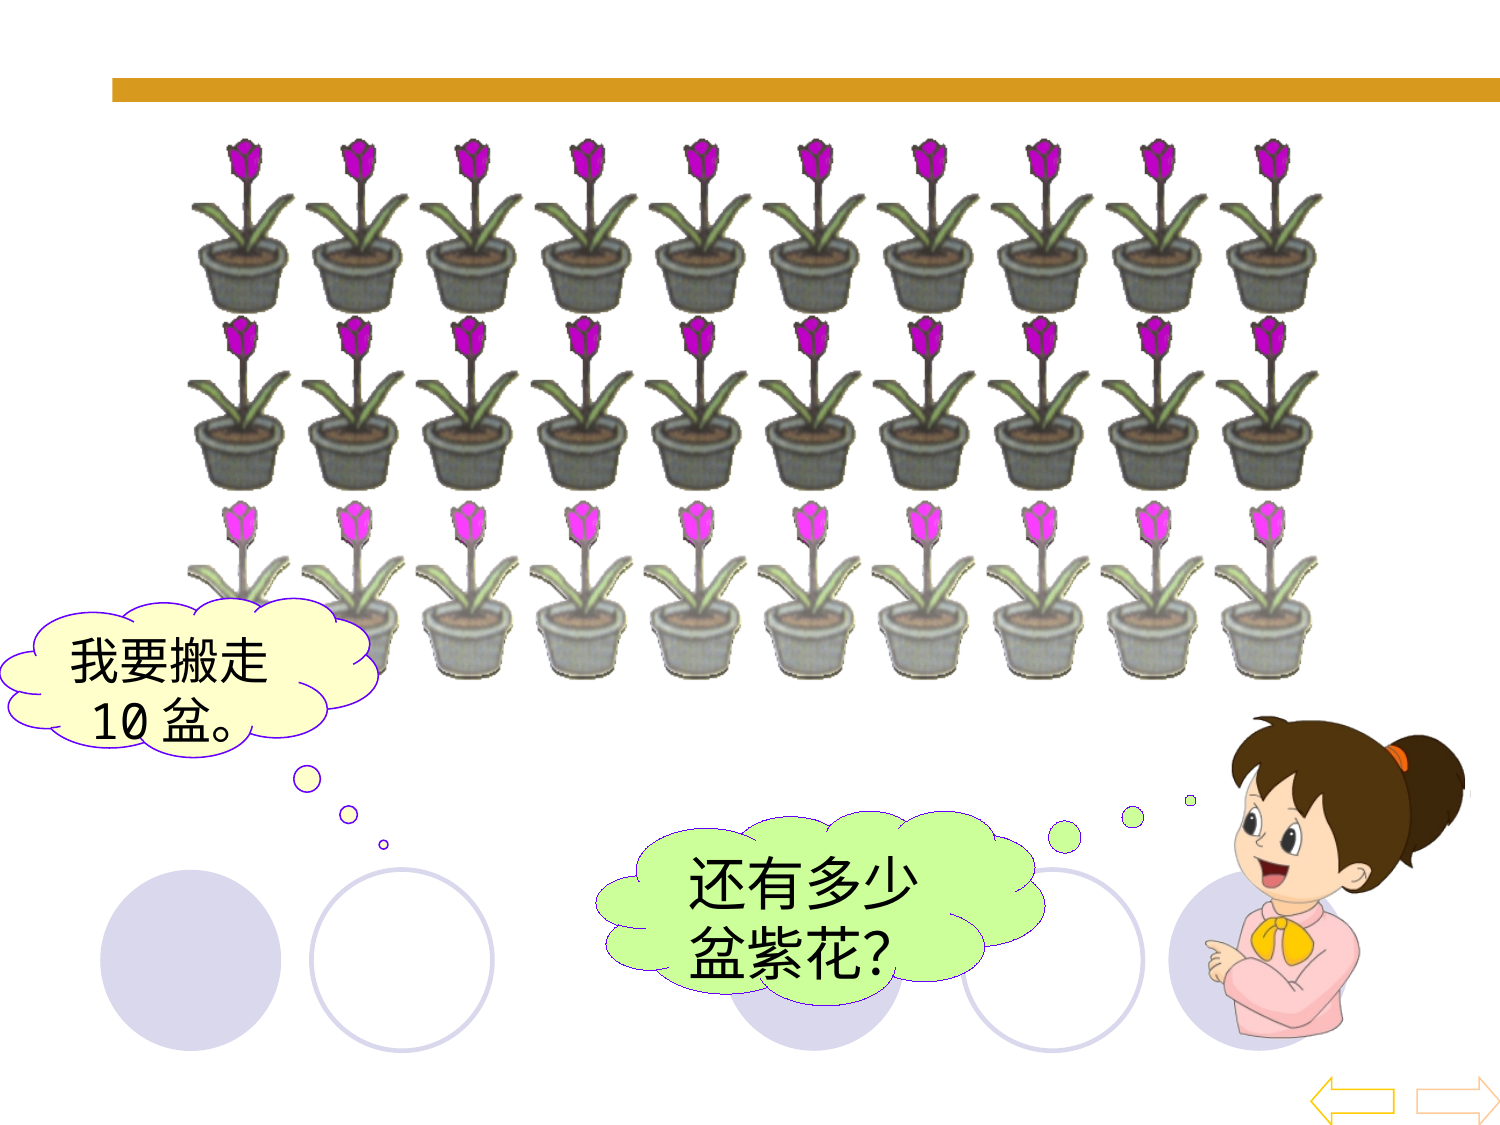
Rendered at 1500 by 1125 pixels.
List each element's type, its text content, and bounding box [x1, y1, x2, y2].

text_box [182, 499, 1322, 681]
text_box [182, 136, 1327, 685]
text_box 还有多少盆紫花？ [595, 811, 1046, 1006]
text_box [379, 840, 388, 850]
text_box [1310, 1077, 1500, 1125]
picture [1177, 703, 1471, 1043]
text_box 还有多少盆紫花？ [1121, 806, 1144, 828]
text_box 还有多少盆紫花？ [1048, 820, 1081, 854]
text_box 我要搬走10盆。 [339, 805, 358, 824]
text_box [112, 78, 1500, 102]
text_box 我要搬走10盆。 [0, 602, 369, 758]
text_box 我要搬走10盆。 [293, 765, 321, 793]
